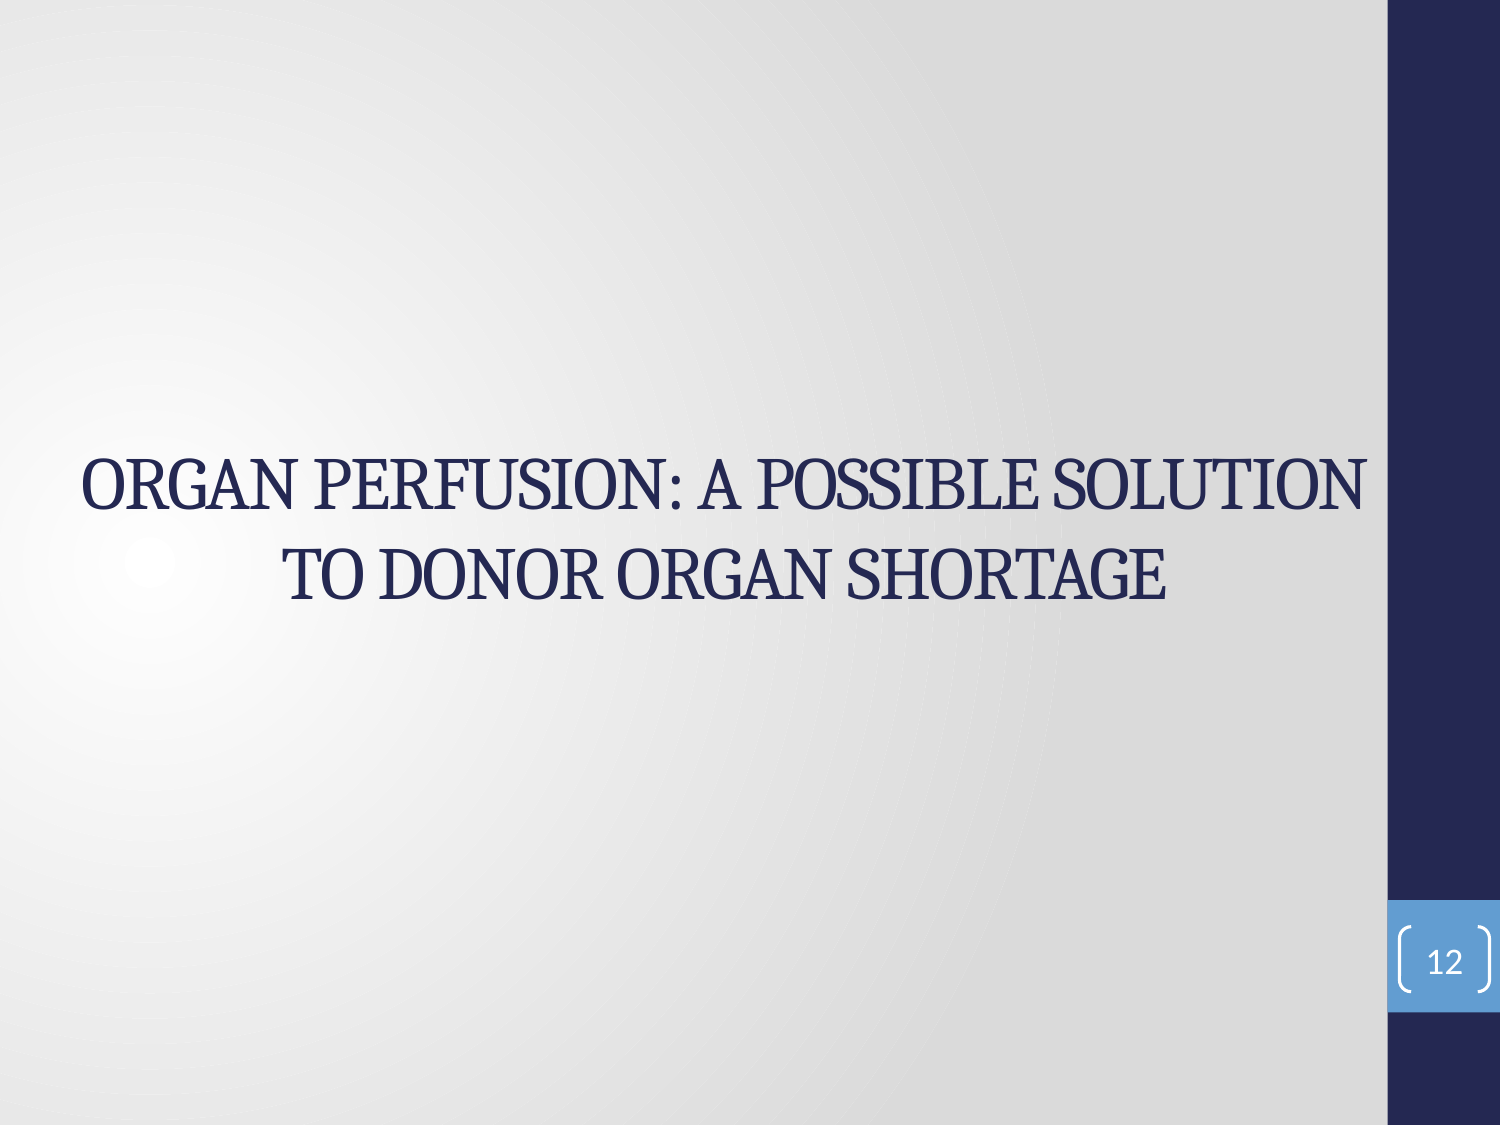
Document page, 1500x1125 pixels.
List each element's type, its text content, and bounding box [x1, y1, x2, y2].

title Organ Perfusion: a POSSIBLE SOLUTION TO DONOR ORGAN SHORTAGE [62, 426, 1388, 699]
slide_number 12 [1397, 925, 1492, 994]
